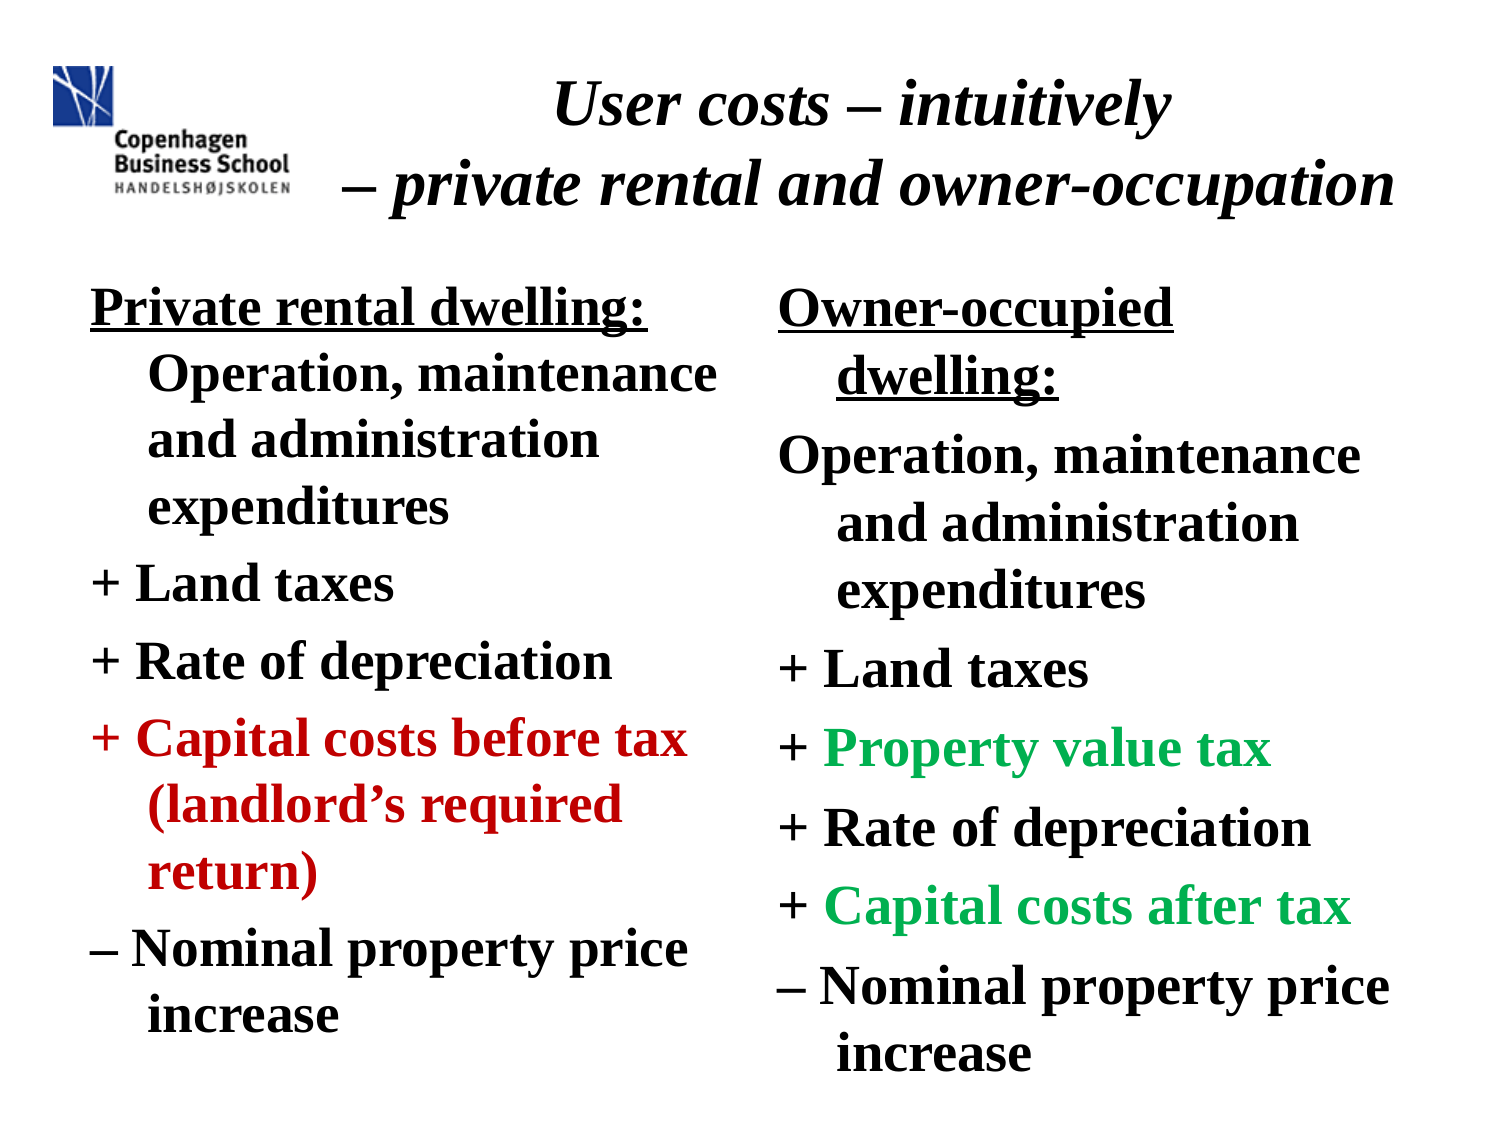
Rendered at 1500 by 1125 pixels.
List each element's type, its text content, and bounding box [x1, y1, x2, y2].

picture [52, 66, 293, 198]
list Private rental dwelling: Operation, maintenance and administration expenditures + Land taxes + Rate of depreciation + Capital costs before tax (landlord’s required return) – Nominal property price increase [75, 262, 738, 1071]
list Owner-occupied dwelling: Operation, maintenance and administration expenditures + Land taxes + Property value tax + Rate of depreciation + Capital costs after tax – Nominal property price increase [762, 262, 1425, 1094]
title User costs – intuitively – private rental and owner-occupation [316, 45, 1425, 233]
